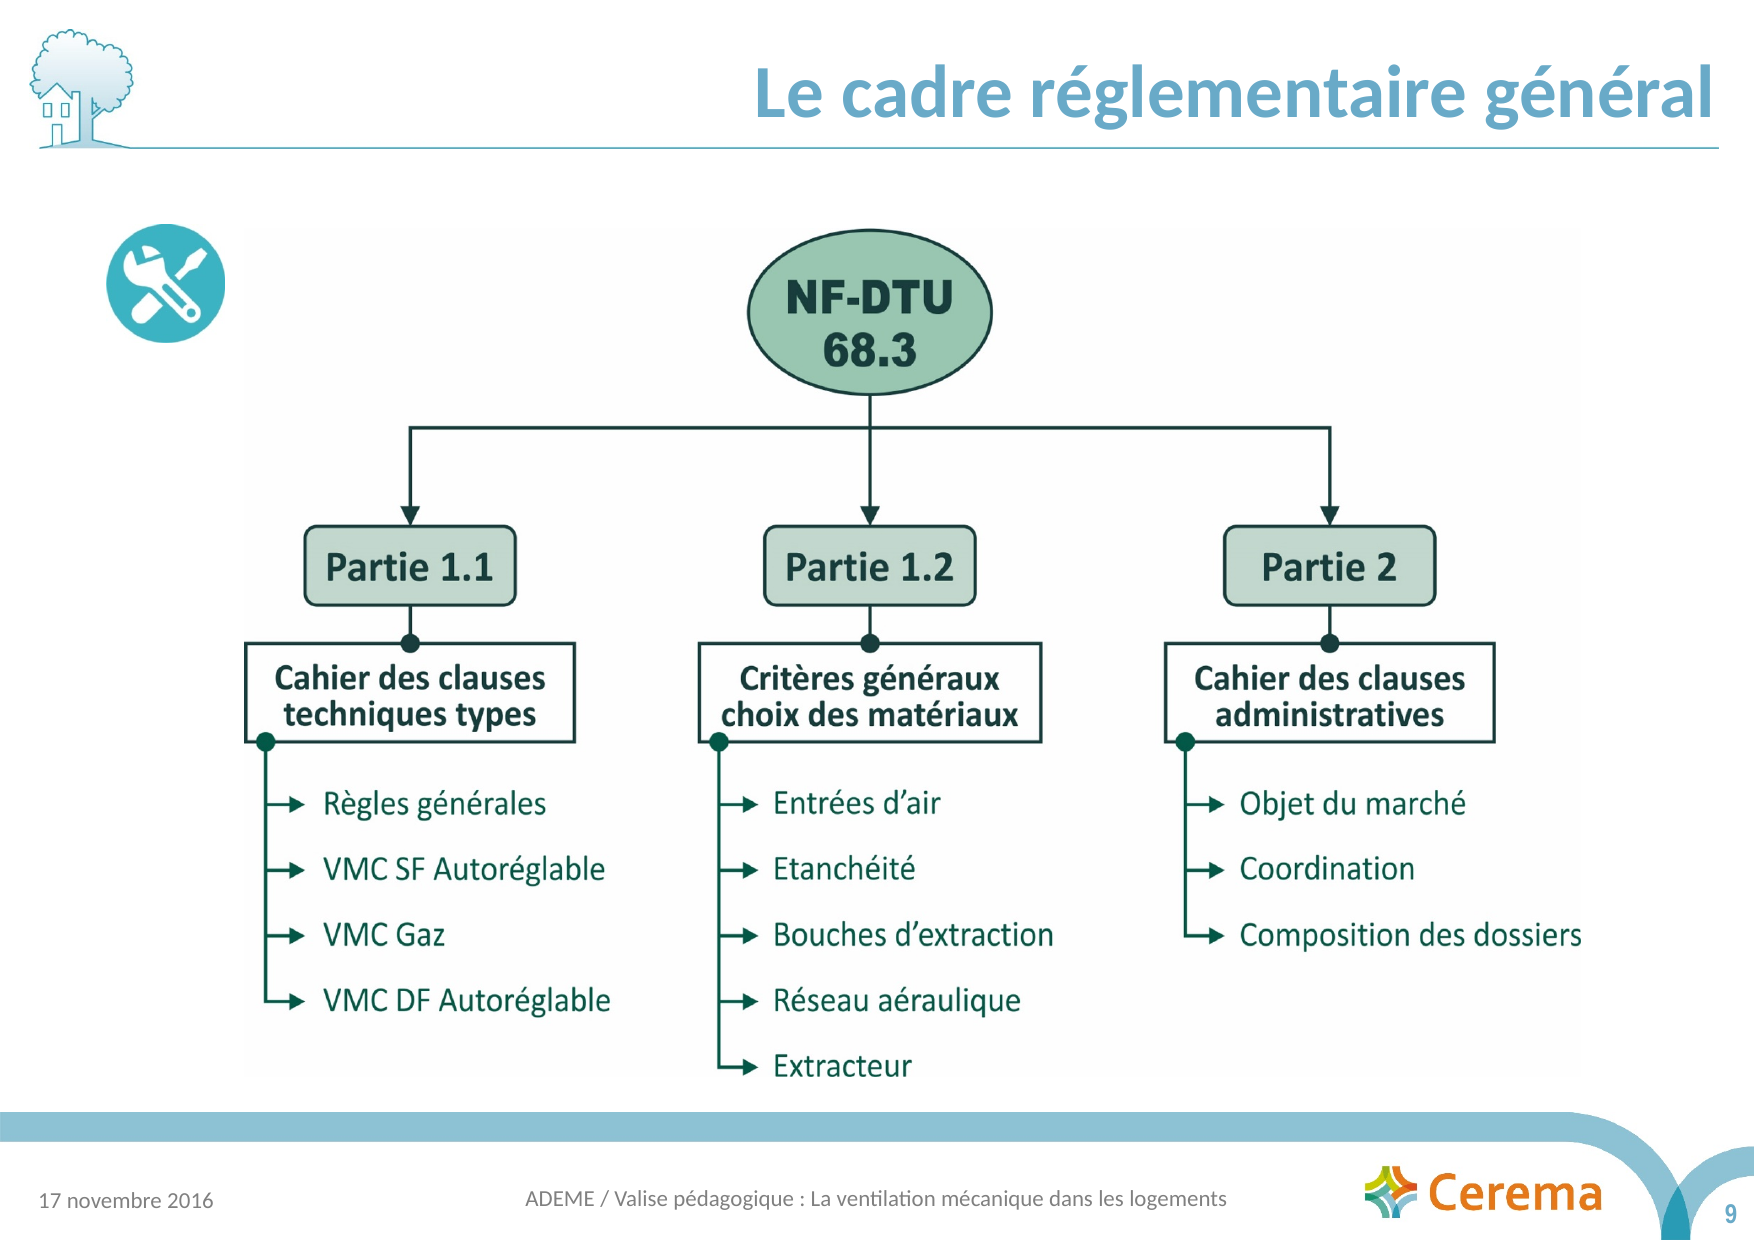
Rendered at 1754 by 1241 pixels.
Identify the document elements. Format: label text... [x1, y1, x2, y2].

picture [105, 224, 225, 343]
picture [243, 228, 1581, 1078]
text_box Le cadre réglementaire général [265, 35, 1731, 136]
picture [29, 29, 1719, 149]
picture [0, 1112, 1754, 1240]
